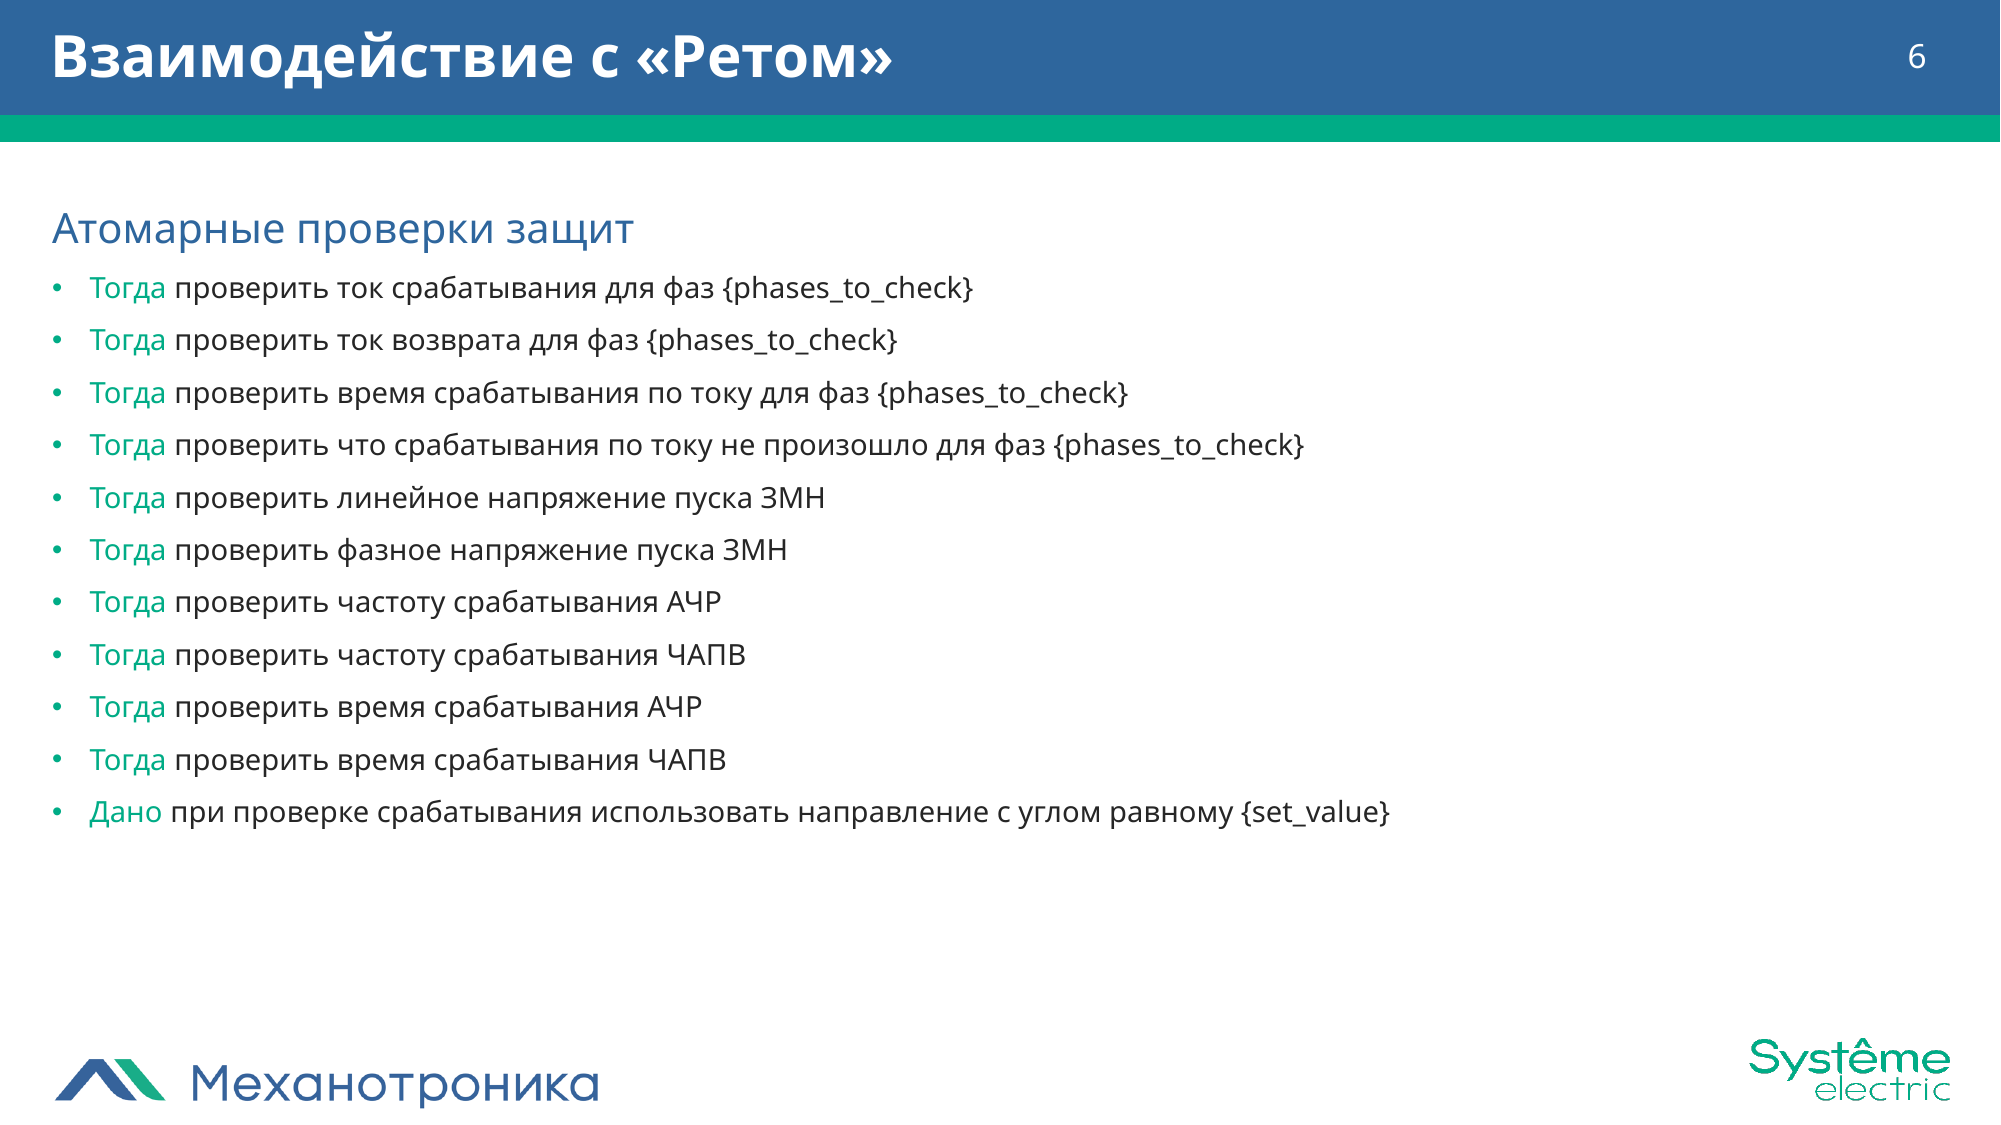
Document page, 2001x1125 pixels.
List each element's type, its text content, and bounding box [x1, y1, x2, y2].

title Взаимодействие с «Ретом» [0, 0, 2000, 115]
slide_number 6 [1841, 33, 1942, 84]
text_box [0, 115, 2000, 142]
list Атомарные проверки защит Тогда проверить ток срабатывания для фаз {phases_to_check} Тогда проверить ток возврата для фаз {phases_to_check} Тогда проверить время срабатывания по току для фаз {phases_to_check} Тогда проверить что срабатывания по току не произошло для фаз {phases_to_check} Тогда проверить линейное напряжение пуска ЗМН Тогда проверить фазное напряжение пуска ЗМН Тогда проверить частоту срабатывания АЧР Тогда проверить частоту срабатывания ЧАПВ Тогда проверить время срабатывания АЧР Тогда проверить время срабатывания ЧАПВ Дано при проверке срабатывания использовать направление с углом равному {set_value} [37, 199, 1950, 1009]
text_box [49, 1017, 1956, 1121]
